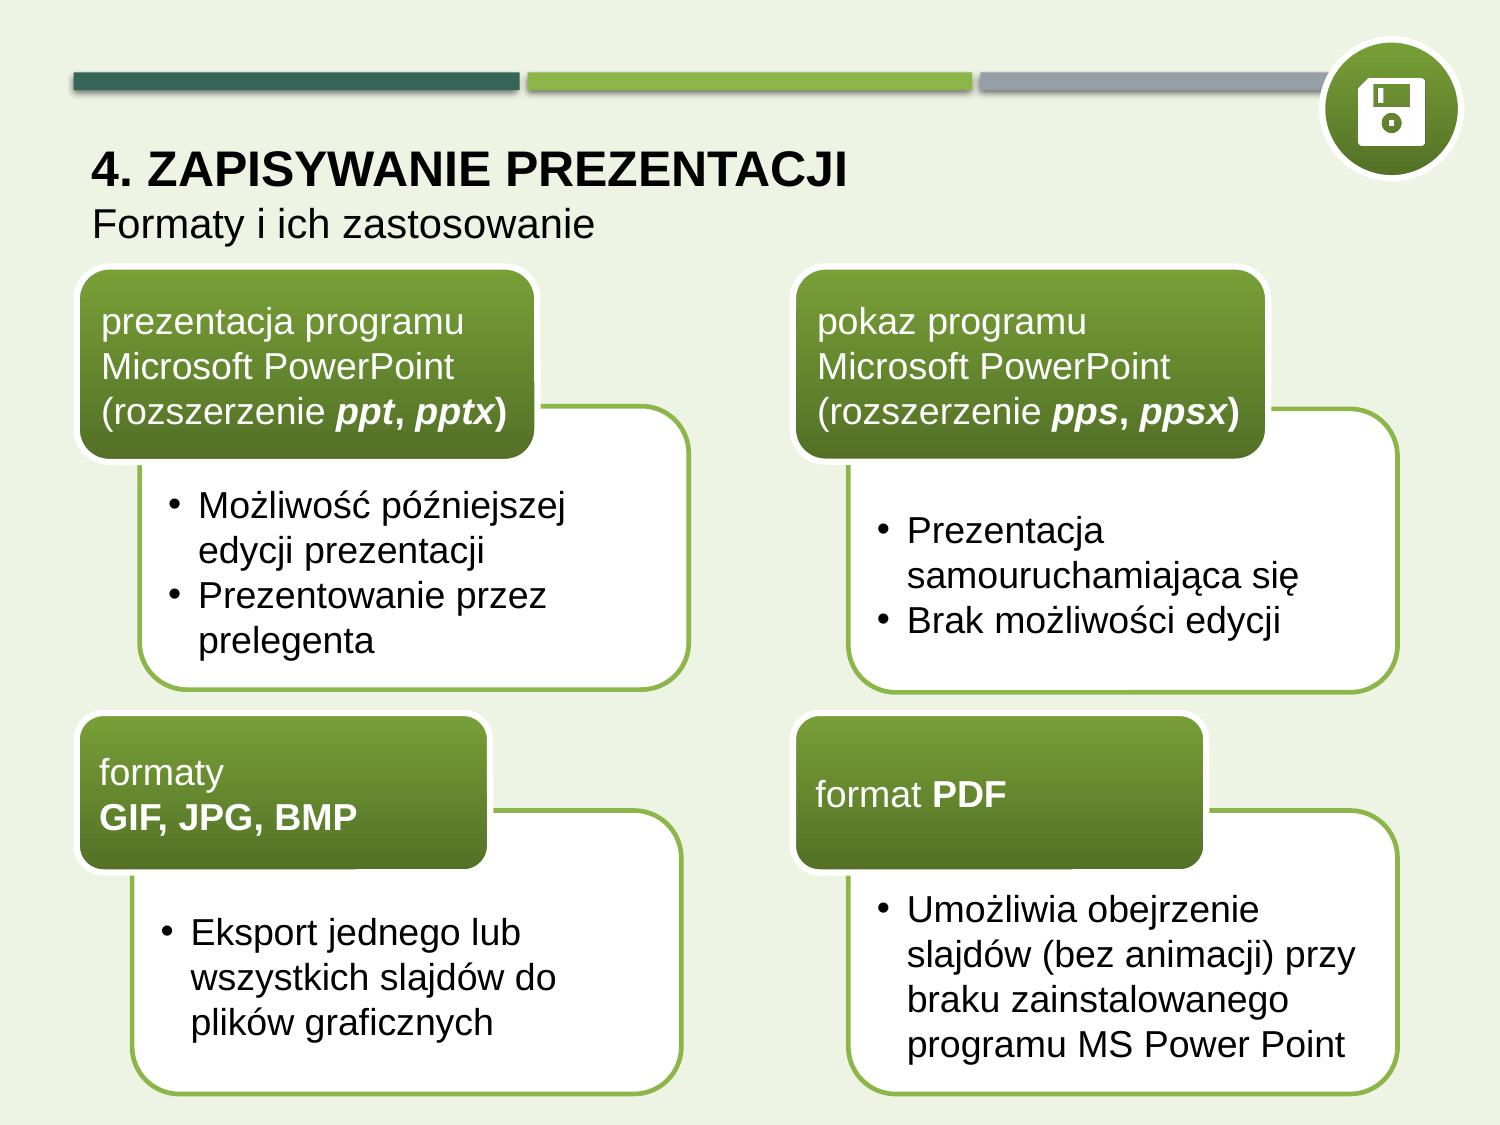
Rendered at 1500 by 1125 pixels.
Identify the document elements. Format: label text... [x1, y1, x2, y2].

text_box Umożliwia obejrzenie slajdów (bez animacji) przy braku zainstalowanego programu MS Power Point [846, 808, 1400, 1096]
text_box [1322, 39, 1462, 152]
text_box pokaz programu Microsoft PowerPoint (rozszerzenie pps, ppsx) [792, 266, 1269, 462]
text_box Prezentacja samouruchamiająca się Brak możliwości edycji [846, 407, 1400, 695]
text_box Eksport jednego lub wszystkich slajdów do plików graficznych [130, 808, 684, 1096]
text_box prezentacja programu Microsoft PowerPoint (rozszerzenie ppt, pptx) [76, 266, 538, 463]
text_box formaty GIF, JPG, BMP [76, 712, 491, 873]
text_box [1356, 169, 1427, 179]
picture [1343, 64, 1440, 160]
text_box format PDF [792, 712, 1207, 873]
text_box Możliwość późniejszej edycji prezentacji Prezentowanie przez prelegenta [137, 404, 691, 692]
title 4. Zapisywanie Prezentacji Formaty i ich zastosowanie [76, 76, 1388, 255]
